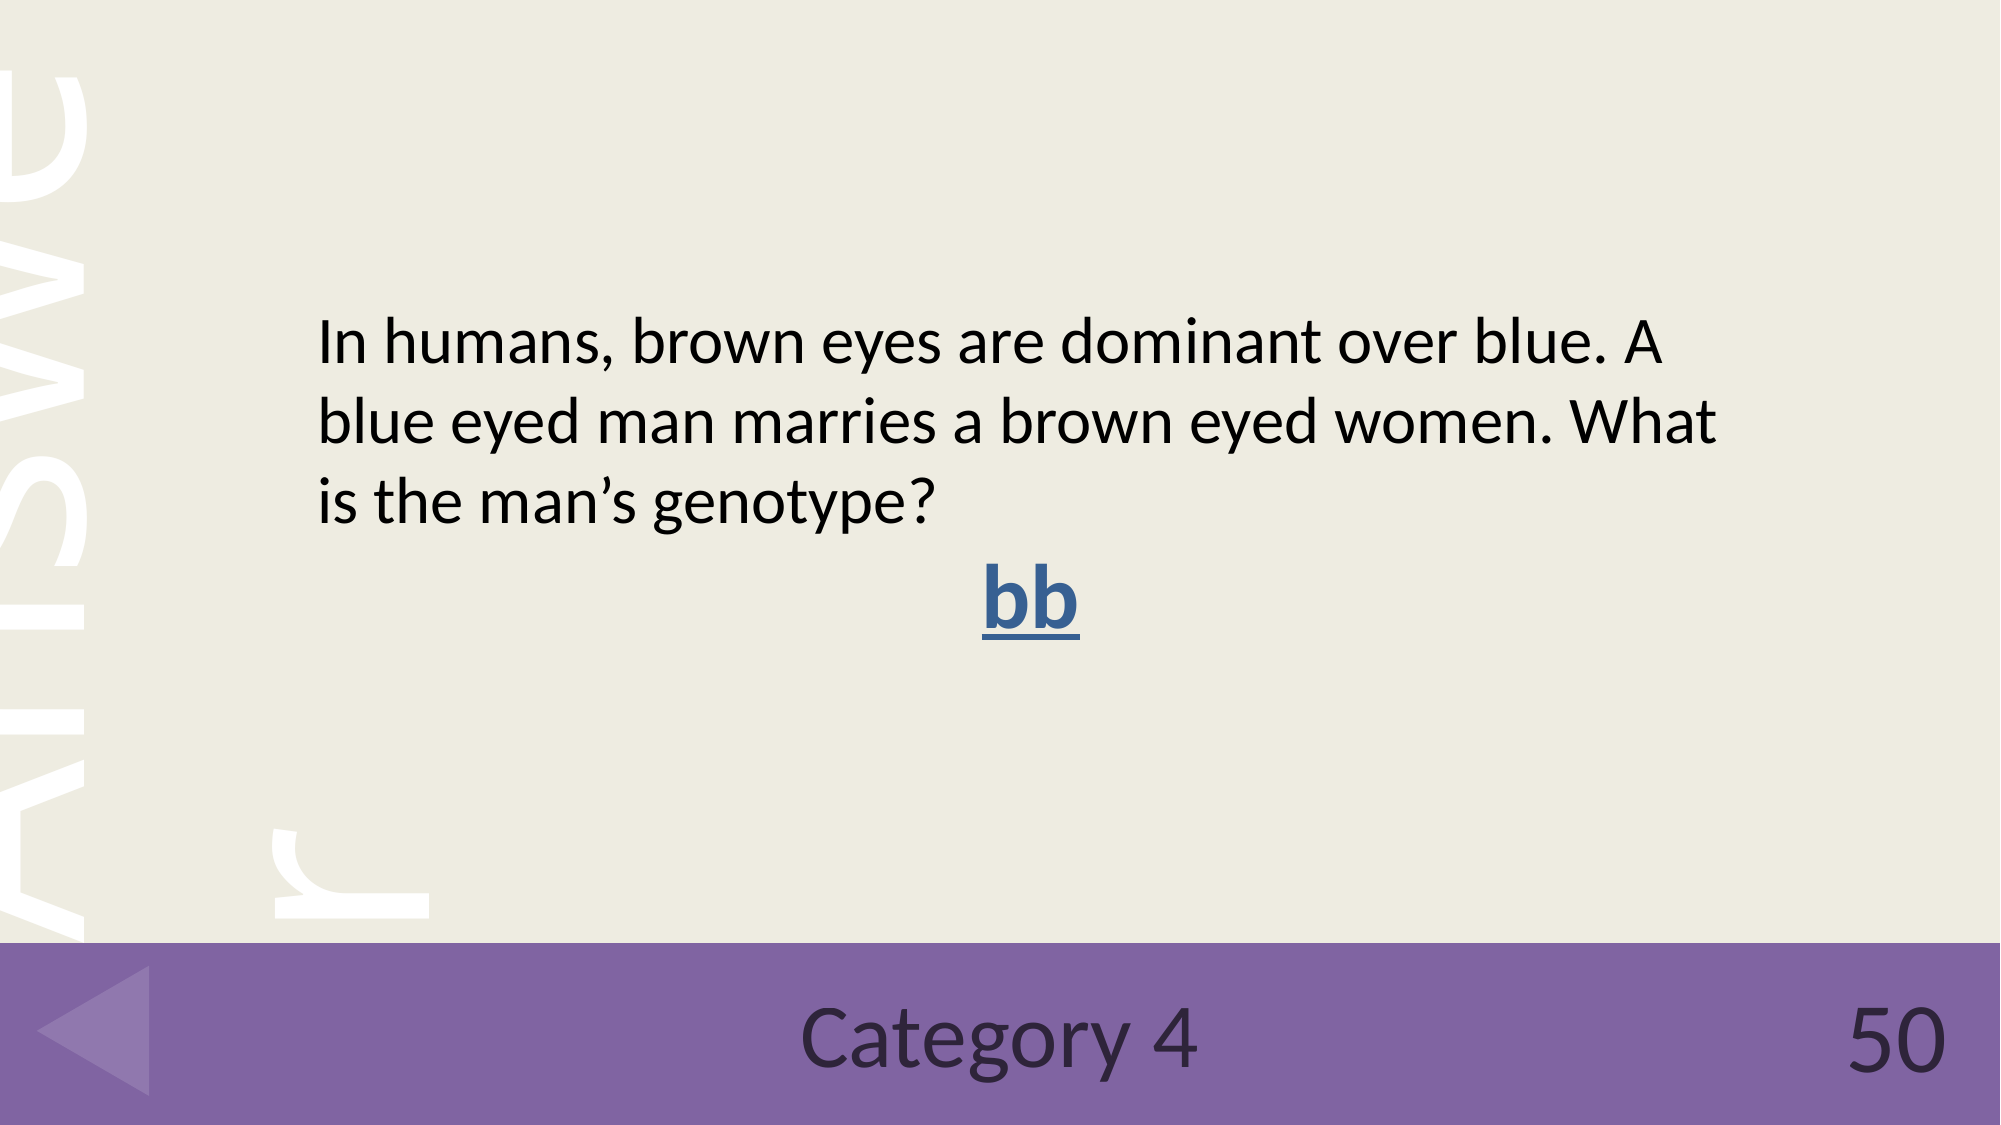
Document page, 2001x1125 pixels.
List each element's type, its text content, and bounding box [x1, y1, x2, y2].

list 50 [1900, 967, 1963, 1097]
list In humans, brown eyes are dominant over blue. A blue eyed man marries a brown eyed women. What is the man’s genotype? bb [302, 307, 1760, 636]
title Category 4 [99, 937, 1900, 1125]
